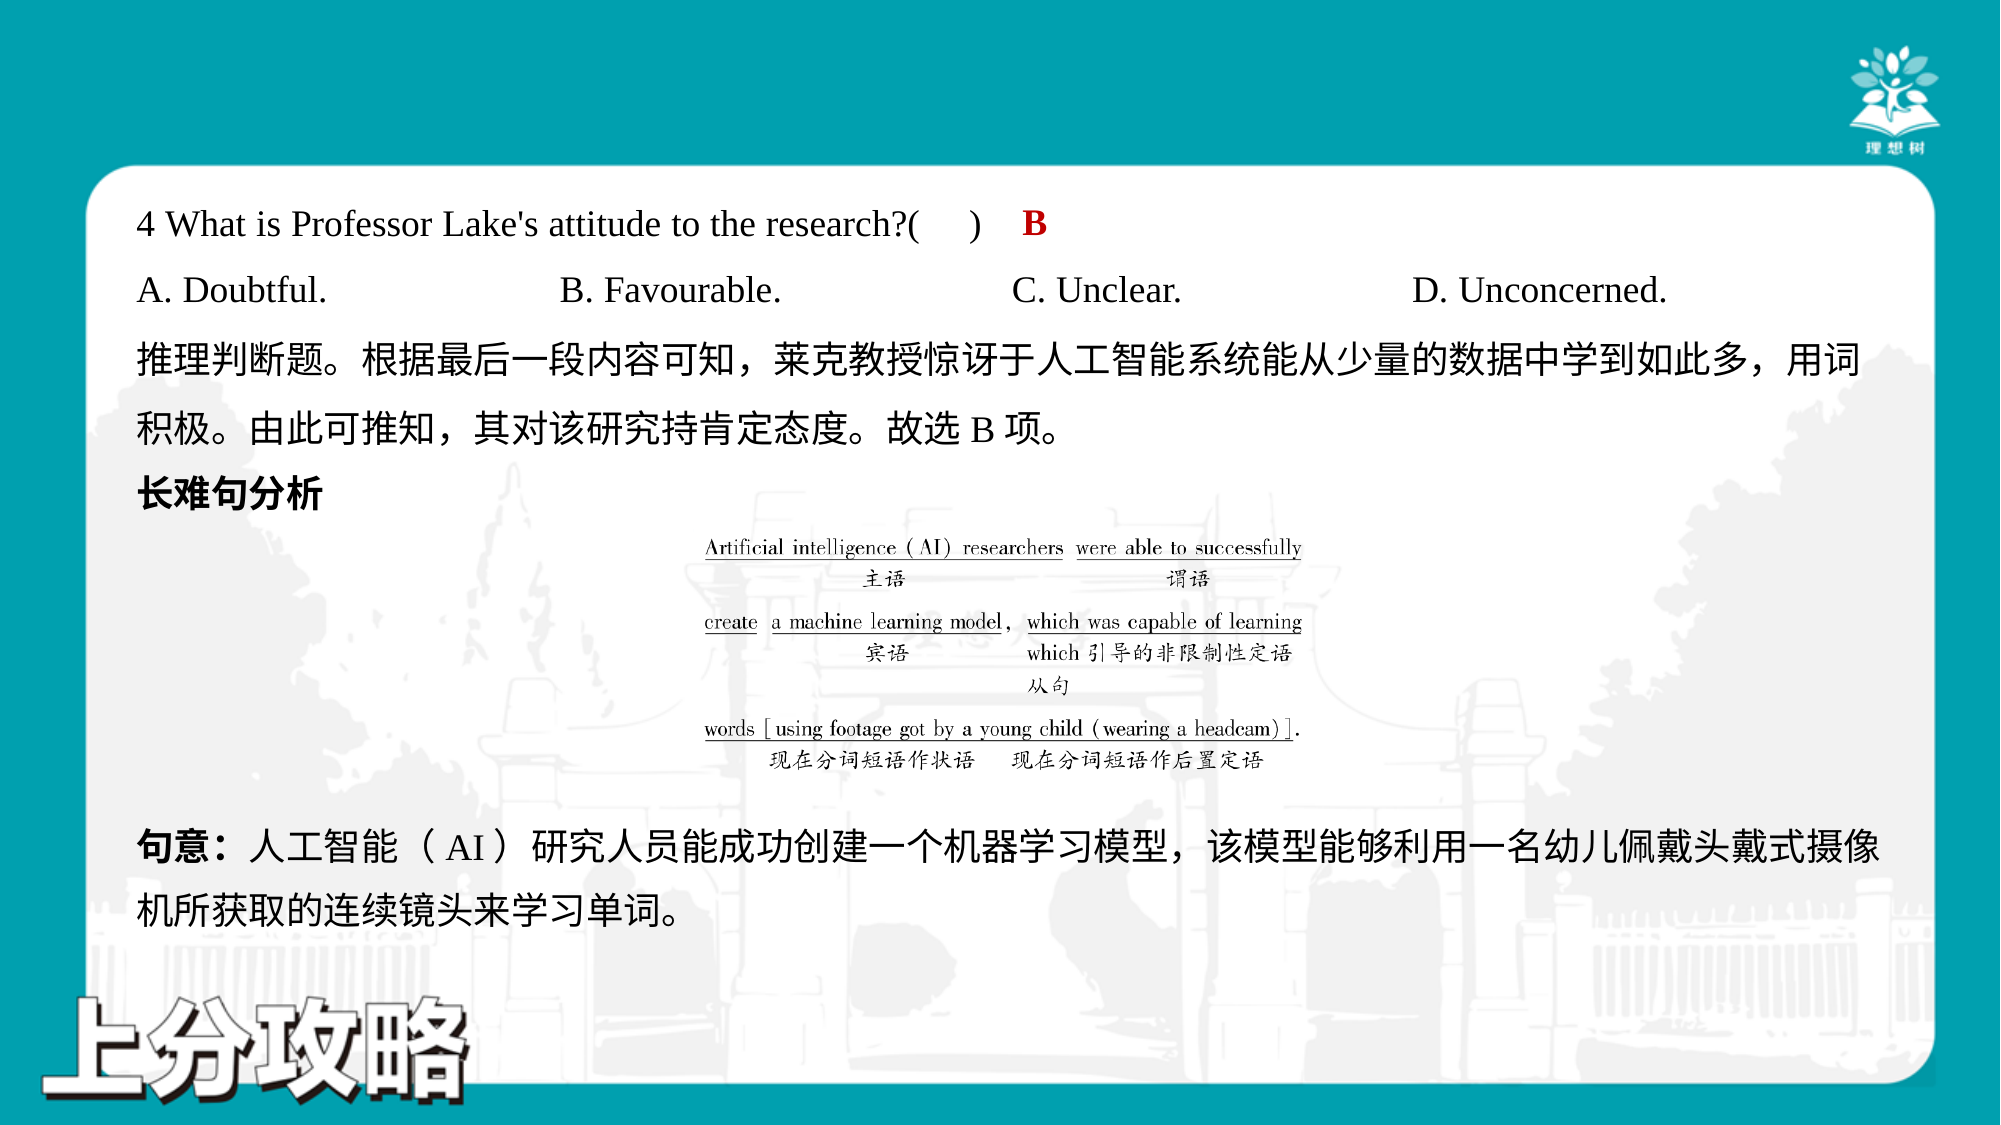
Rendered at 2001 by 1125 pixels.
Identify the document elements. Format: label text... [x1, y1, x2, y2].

picture [0, 0, 2000, 1125]
text_box A. Doubtful. B. Favourable. C. Unclear. D. Unconcerned. [136, 243, 1865, 303]
text_box 4 What is Professor Lake's attitude to the research?( ) [136, 176, 1865, 237]
text_box B [1008, 176, 1061, 236]
text_box 推理判断题。根据最后一段内容可知，莱克教授惊讶于人工智能系统能从少量的数据中学到如此多，用词 积极。由此可推知，其对该研究持肯定态度。故选B项。 长难句分析 [136, 312, 1865, 509]
text_box 句意：人工智能（AI）研究人员能成功创建一个机器学习模型，该模型能够利用一名幼儿佩戴头戴式摄像 机所获取的连续镜头来学习单词。 [136, 798, 1865, 926]
